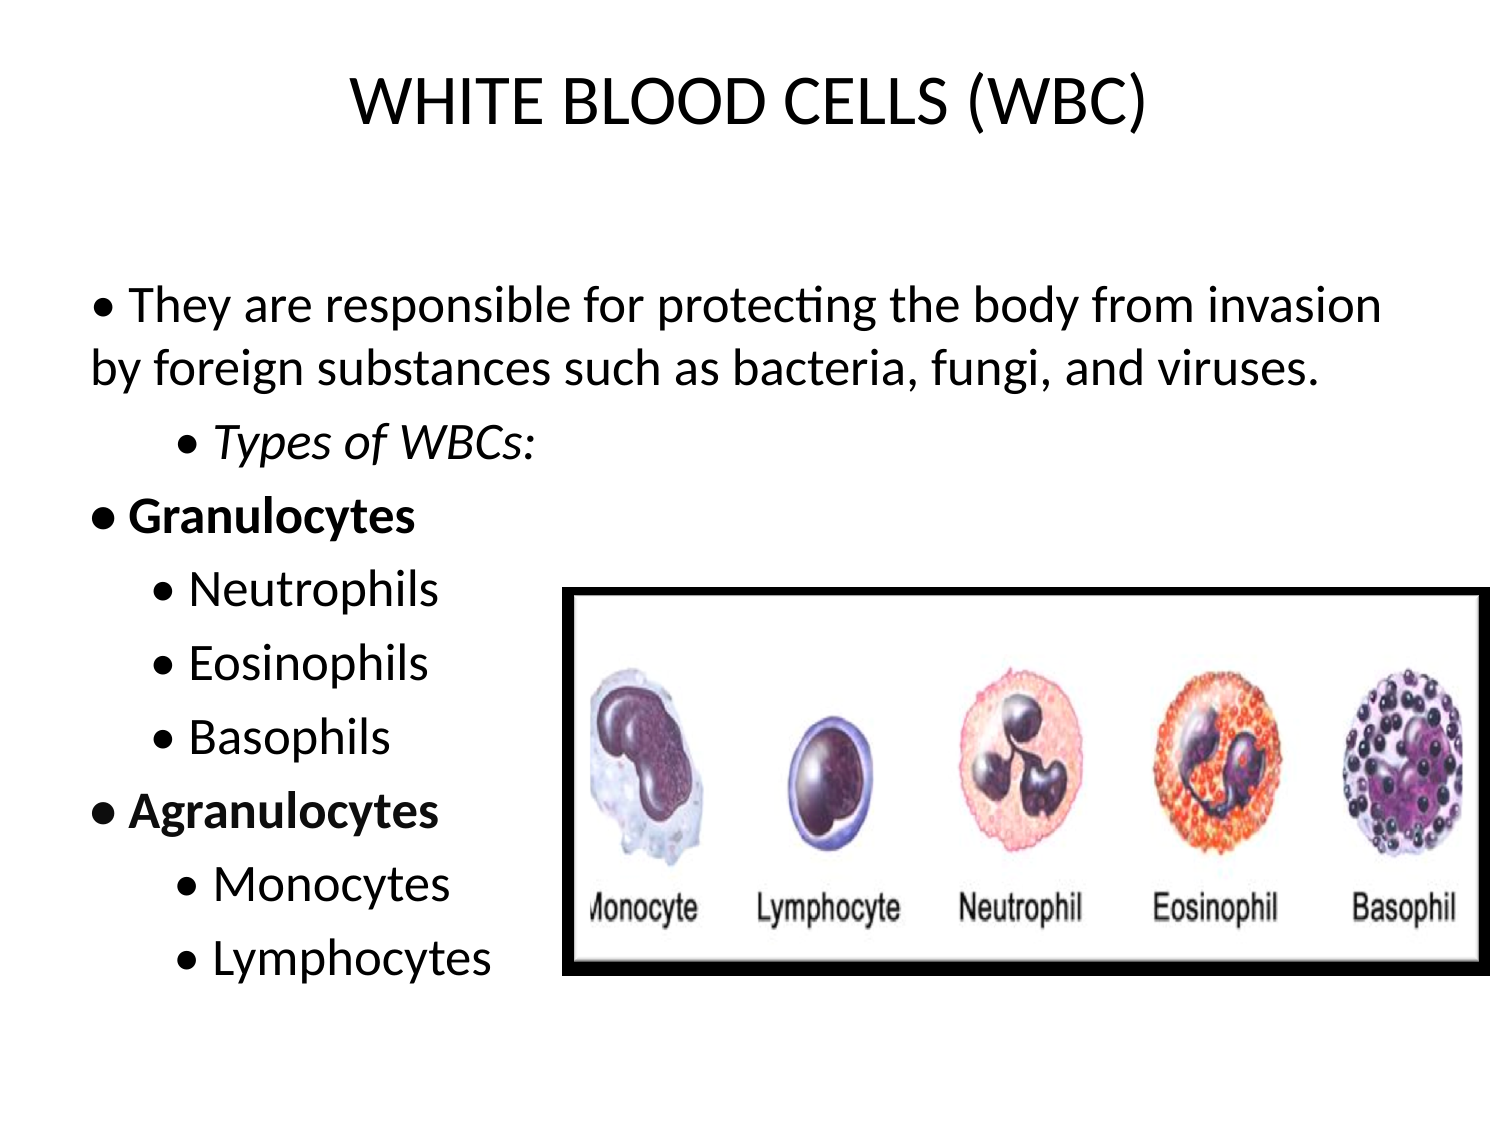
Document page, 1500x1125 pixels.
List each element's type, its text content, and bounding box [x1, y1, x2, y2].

picture [562, 587, 1490, 977]
title WHITE BLOOD CELLS (WBC) [75, 45, 1425, 233]
list • They are responsible for protecting the body from invasion by foreign substances such as bacteria, fungi, and viruses. • Types of WBCs: • Granulocytes • Neutrophils • Eosinophils • Basophils • Agranulocytes • Monocytes • Lymphocytes [75, 262, 1425, 1005]
